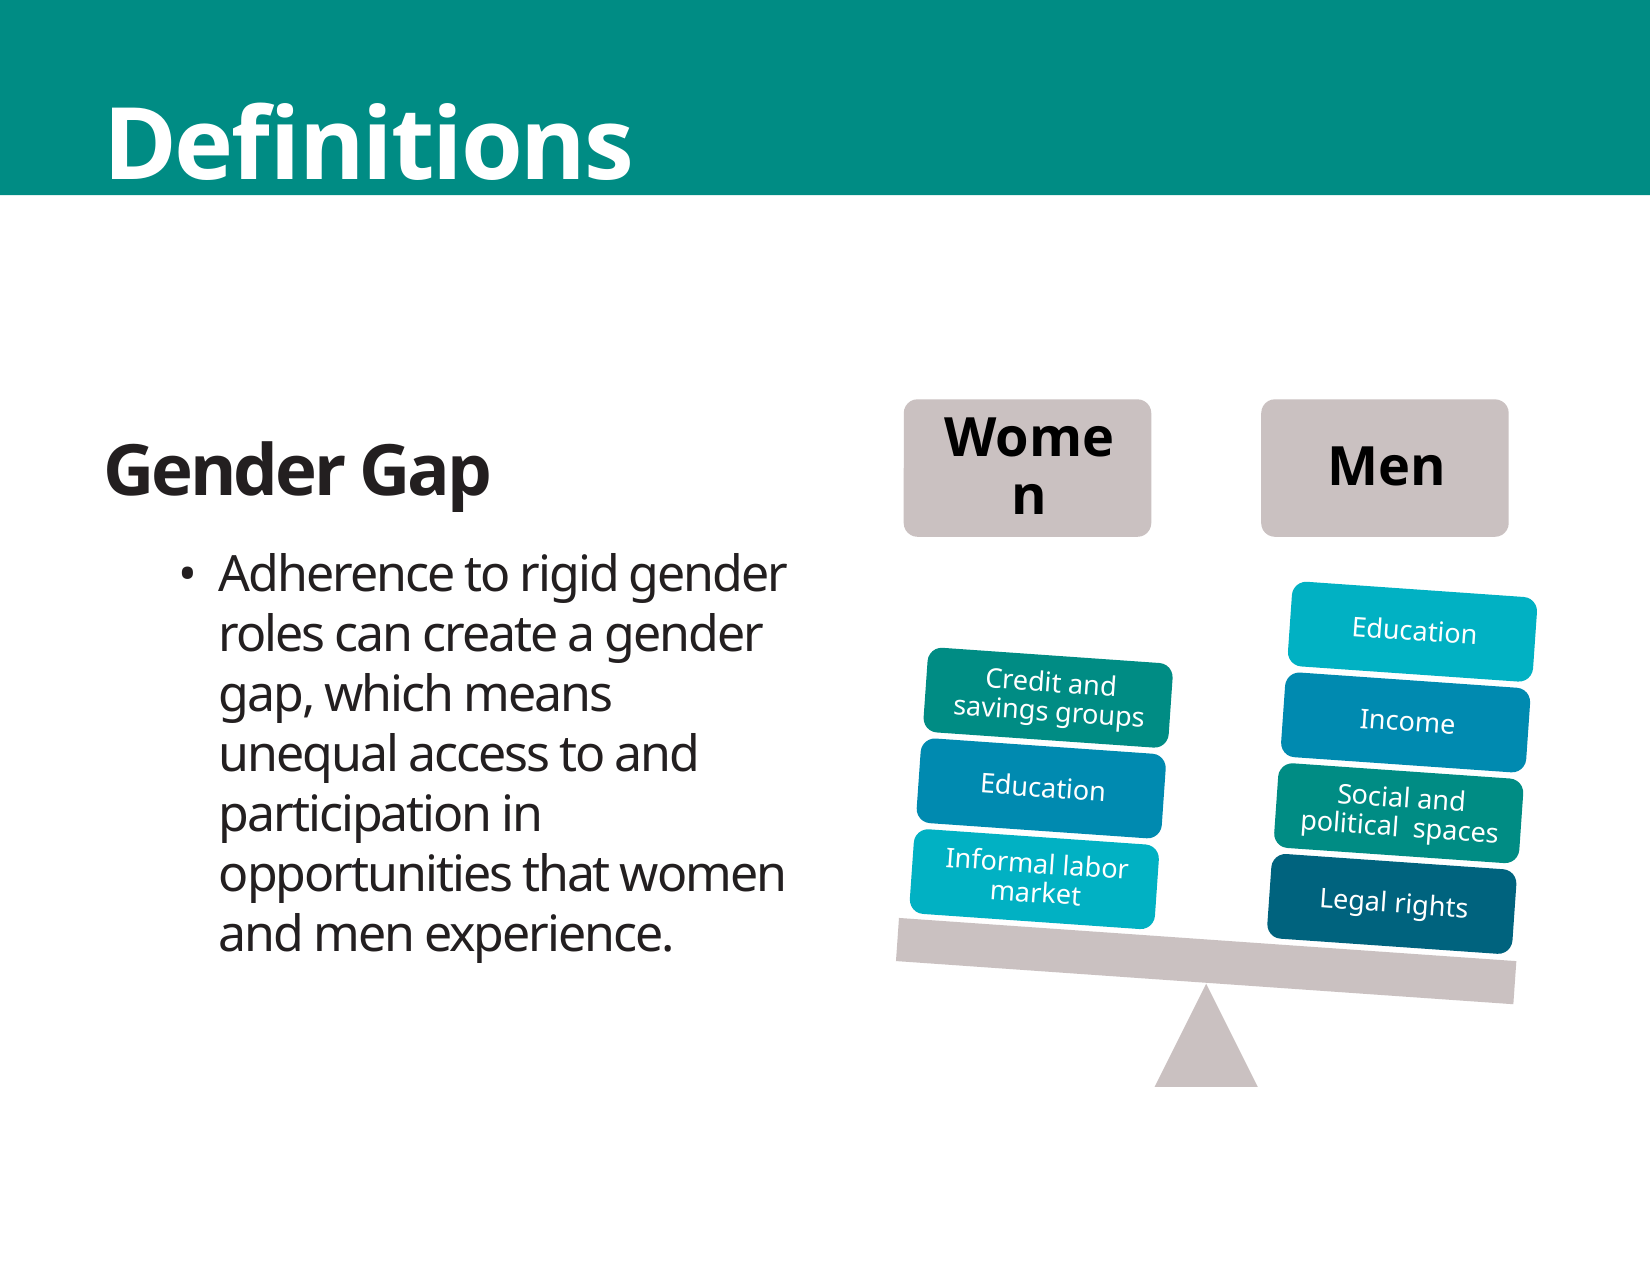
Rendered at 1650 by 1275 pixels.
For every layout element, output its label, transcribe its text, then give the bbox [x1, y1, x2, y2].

text_box Definitions [100, 84, 1595, 200]
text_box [862, 374, 1551, 1112]
text_box Gender Gap Adherence to rigid gender roles can create a gender gap, which means unequal access to and participation in opportunities that women and men experience. [100, 424, 788, 962]
text_box [0, 0, 1650, 196]
